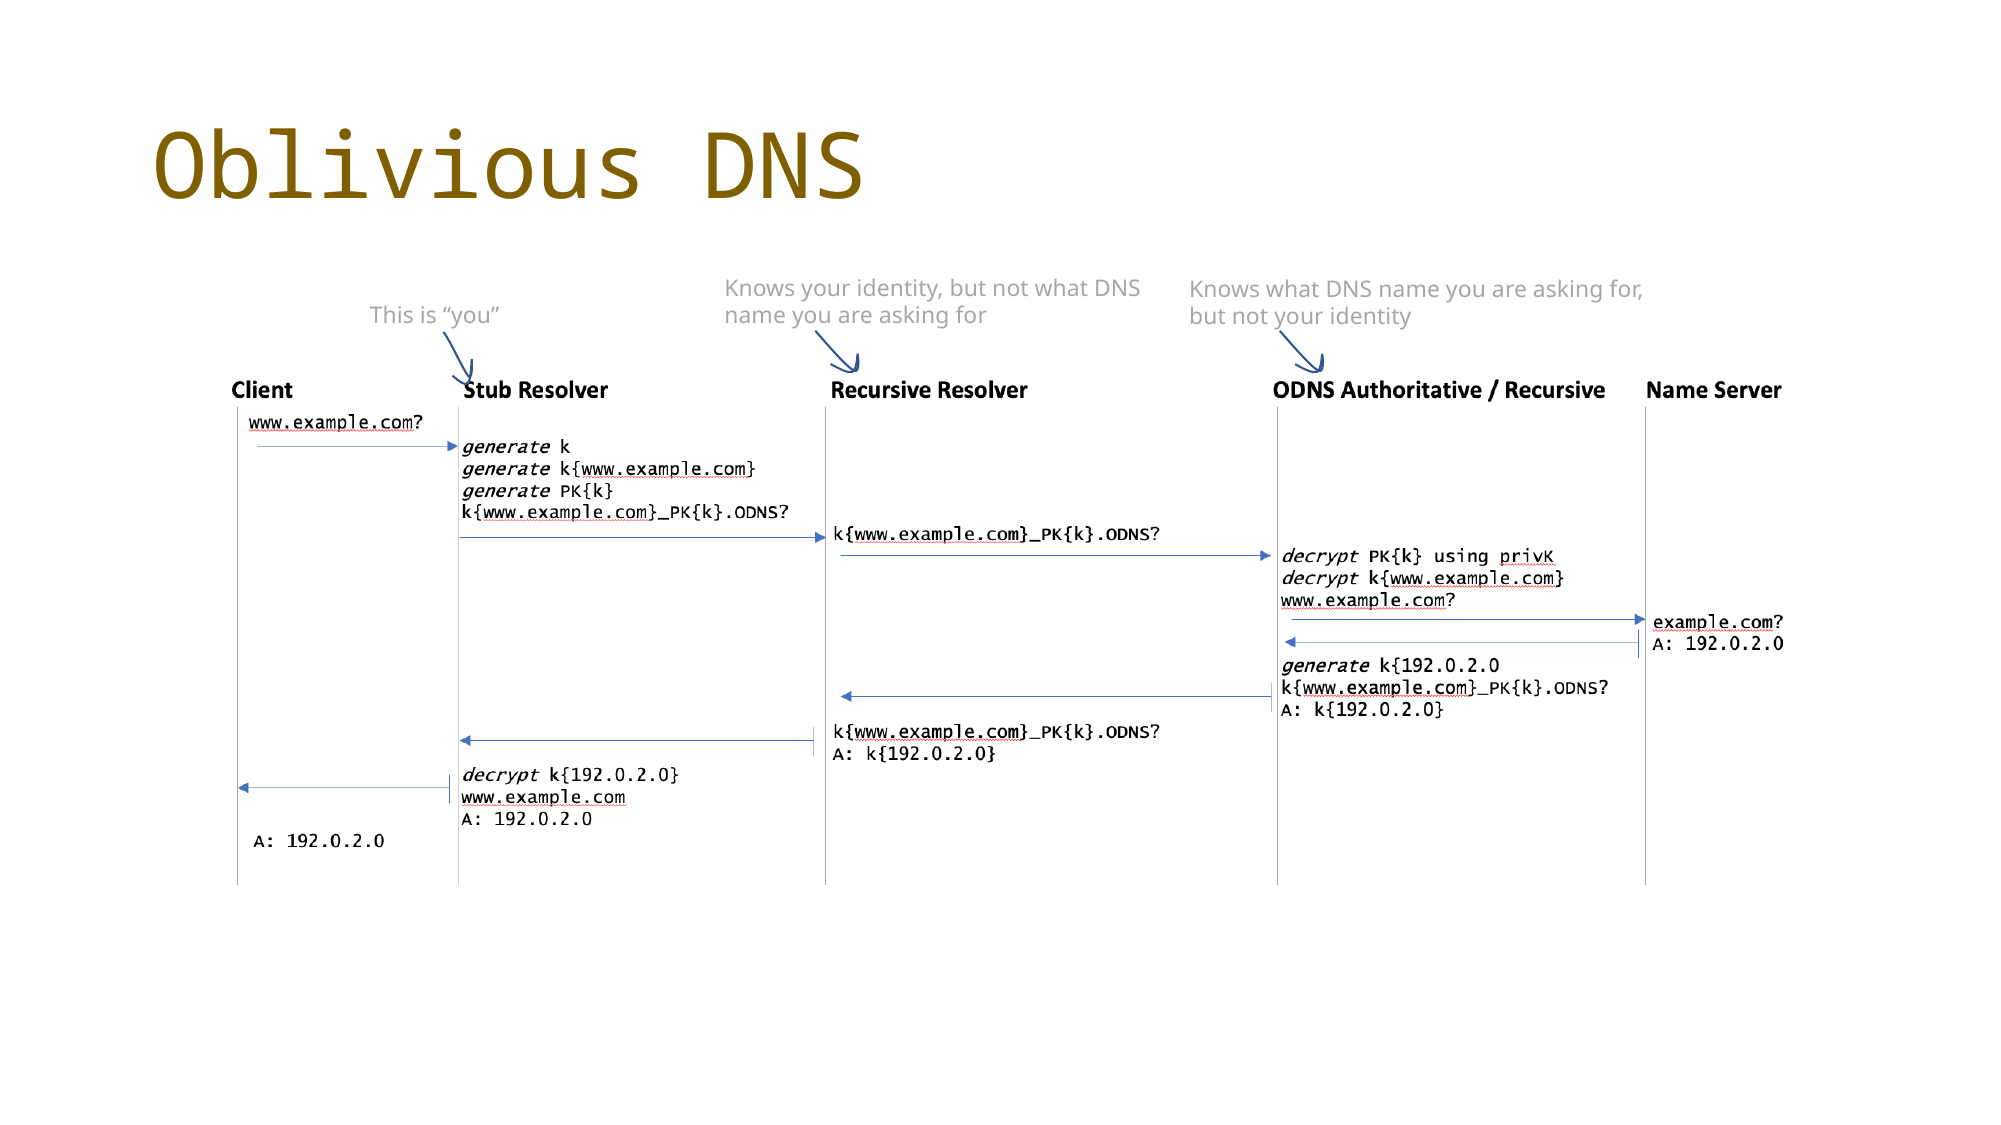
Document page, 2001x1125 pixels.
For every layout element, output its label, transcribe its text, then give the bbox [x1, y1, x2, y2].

title Oblivious DNS [137, 59, 1863, 278]
text_box Knows what DNS name you are asking for, but not your identity [1174, 266, 1677, 321]
picture [209, 321, 1831, 935]
text_box This is “you” [355, 293, 553, 321]
text_box Knows your identity, but not what DNS name you are asking for [709, 265, 1212, 321]
